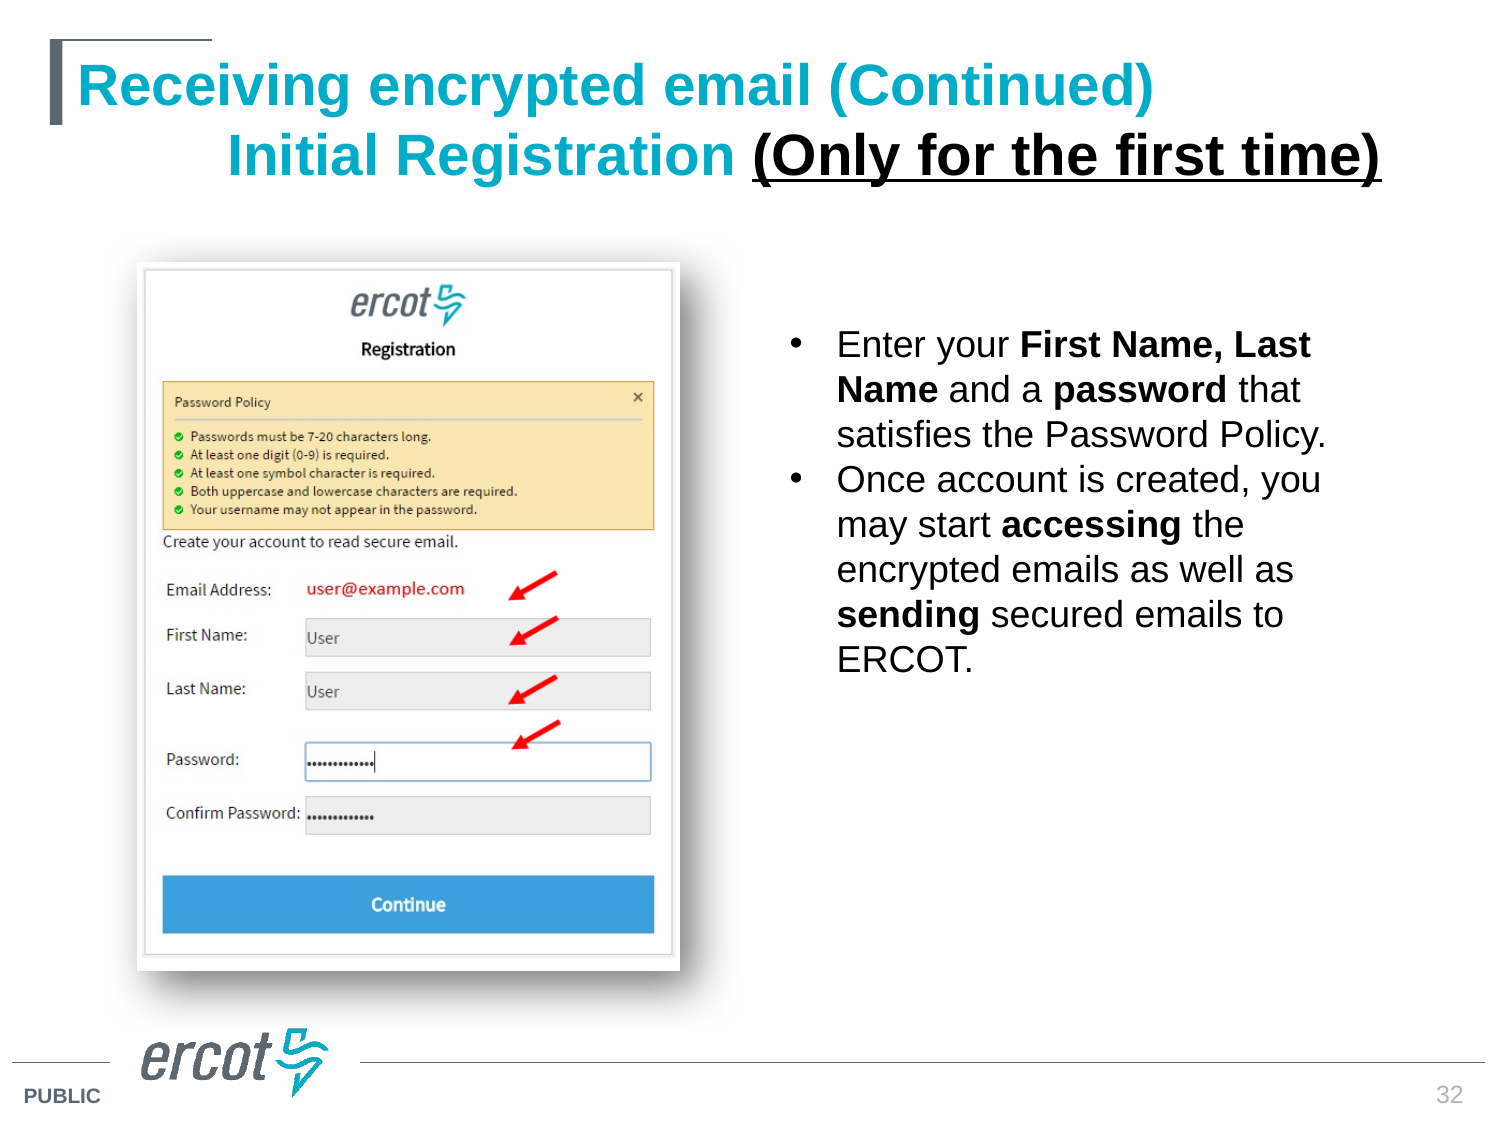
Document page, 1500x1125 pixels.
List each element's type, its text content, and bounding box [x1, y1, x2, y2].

text_box Enter your First Name, Last Name and a password that satisfies the Password Policy. Once account is created, you may start accessing the encrypted emails as well as sending secured emails to ERCOT. [774, 312, 1363, 688]
slide_number 32 [1412, 1076, 1488, 1112]
picture [137, 1024, 332, 1100]
title Receiving encrypted email (Continued) Initial Registration (Only for the first time) [62, 39, 1450, 228]
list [137, 262, 681, 972]
